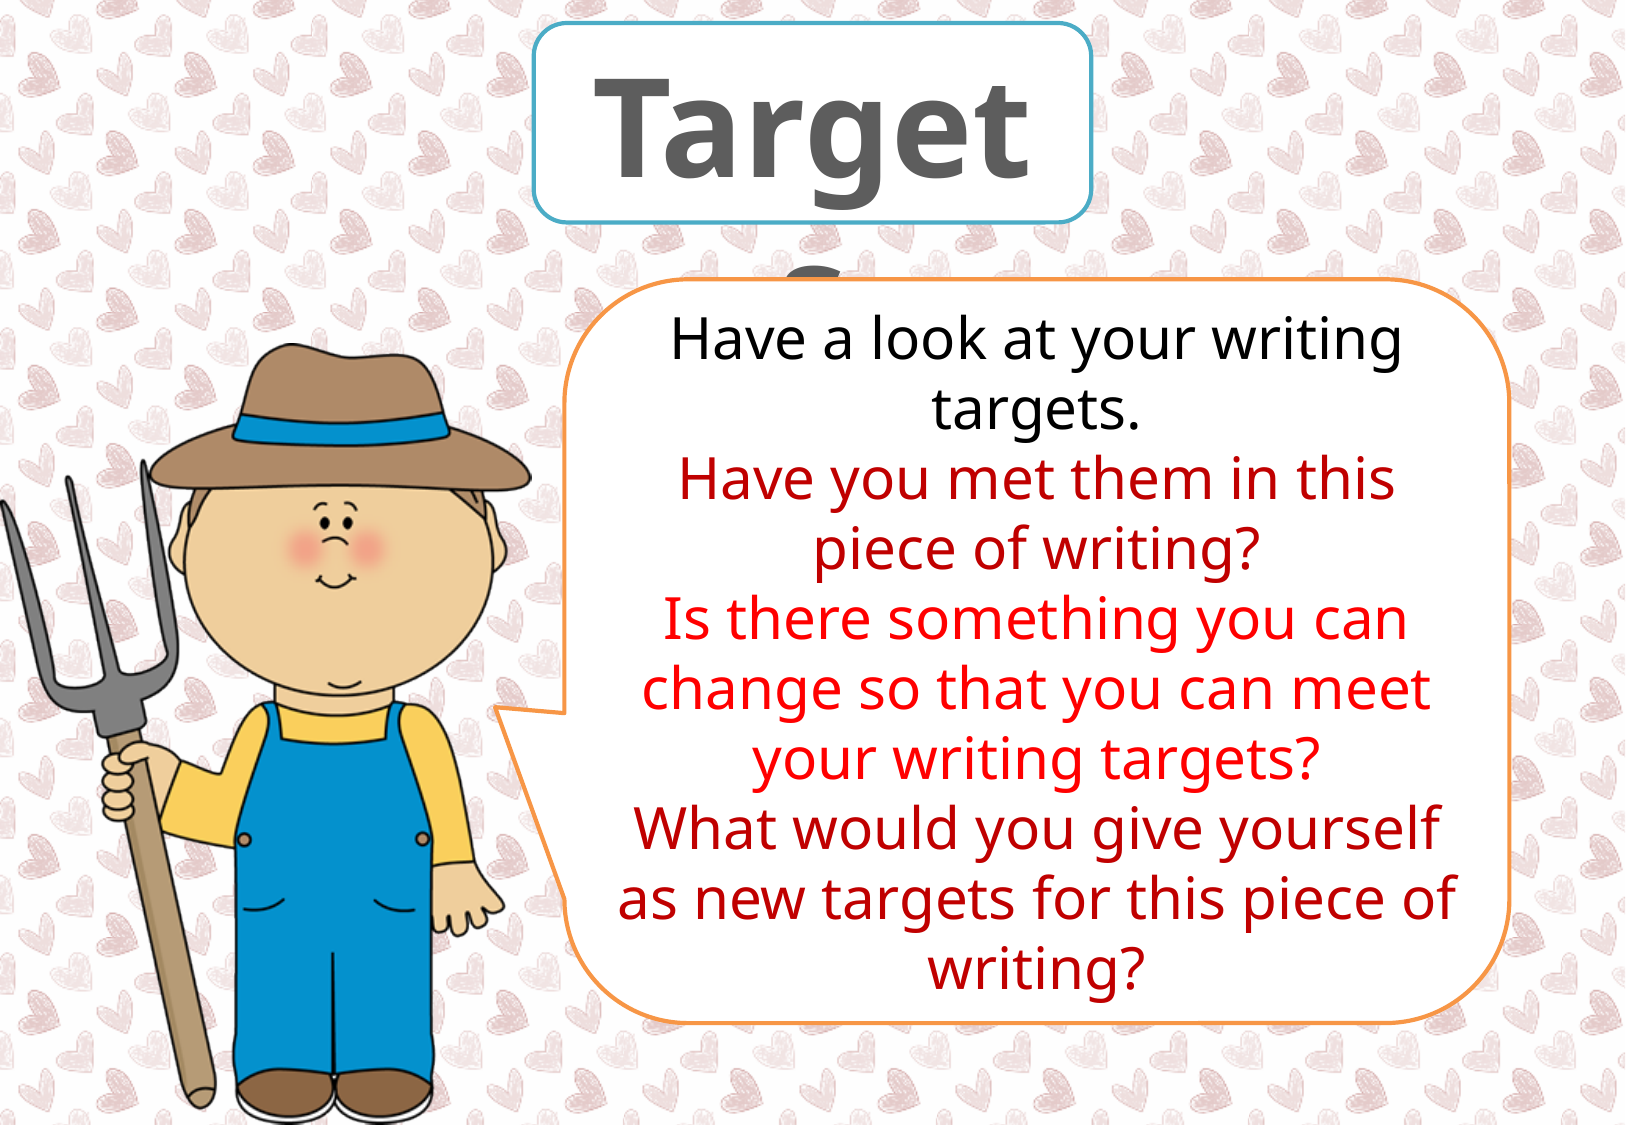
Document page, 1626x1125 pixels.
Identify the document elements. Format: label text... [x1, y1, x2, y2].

picture [0, 0, 1626, 1125]
text_box Targets [531, 20, 1094, 225]
text_box Have a look at your writing targets. Have you met them in this piece of writing? Is there something you can change so that you can meet your writing targets? What would you give yourself as new targets for this piece of writing? [535, 277, 1512, 1026]
